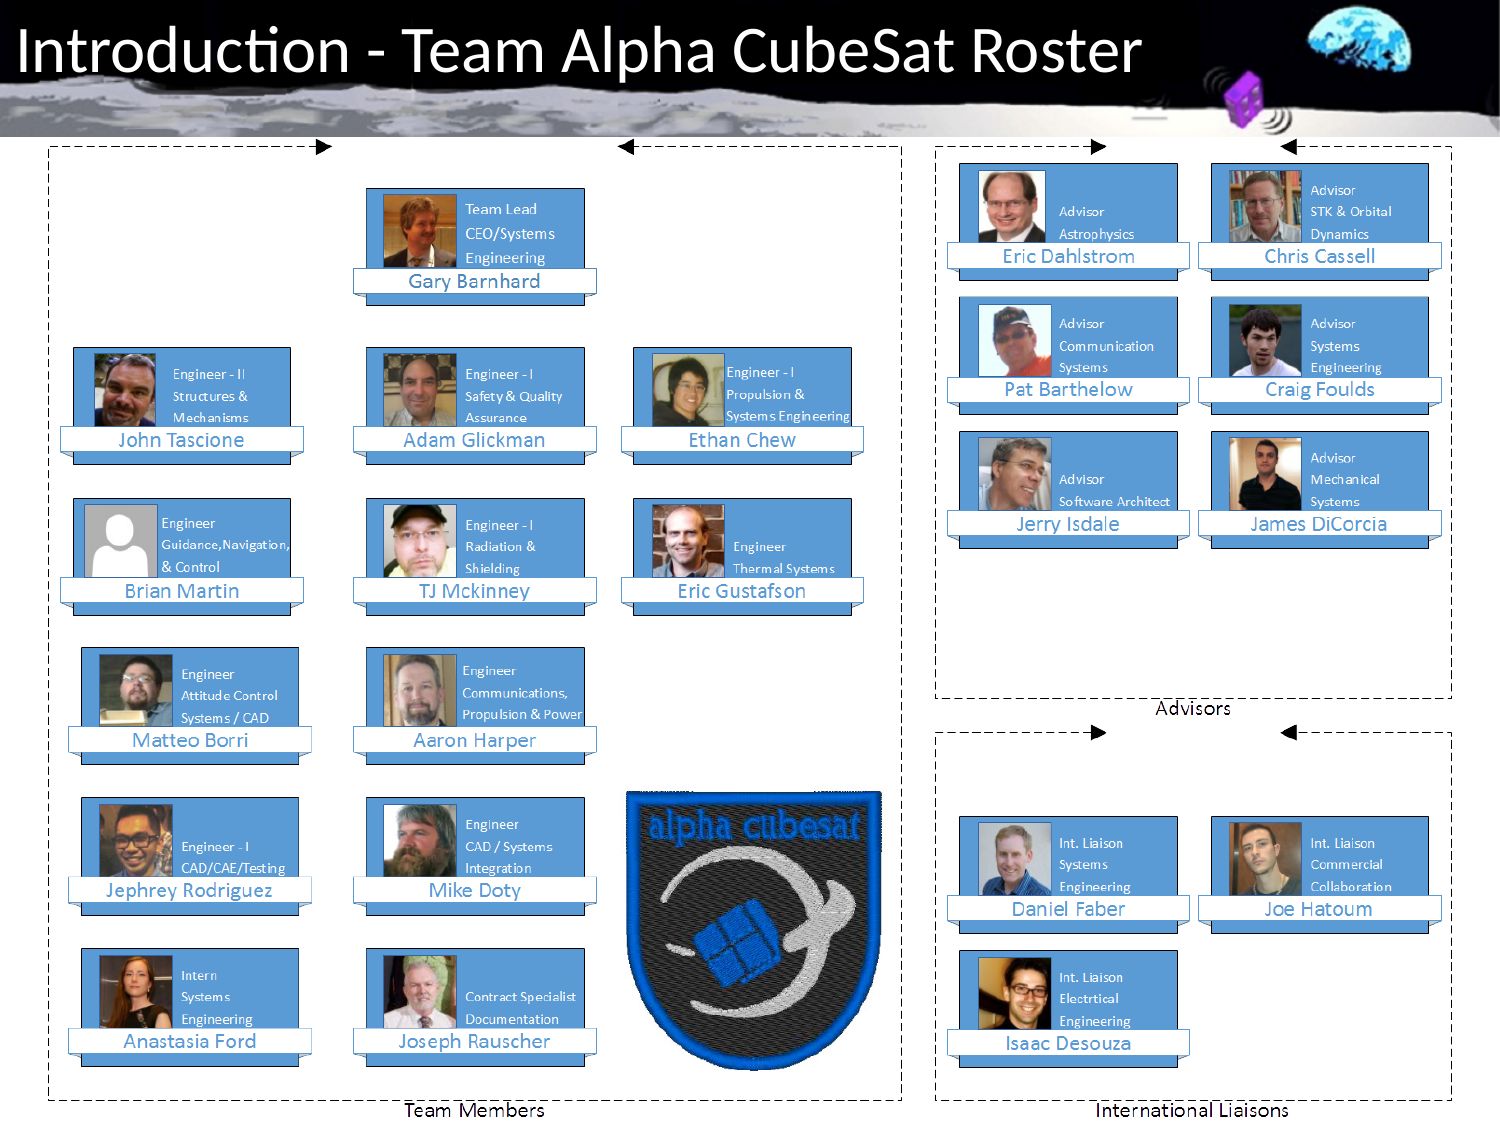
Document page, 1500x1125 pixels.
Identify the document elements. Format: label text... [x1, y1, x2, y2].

picture [0, 0, 1500, 1125]
title Introduction - Team Alpha CubeSat Roster [0, 0, 1289, 92]
